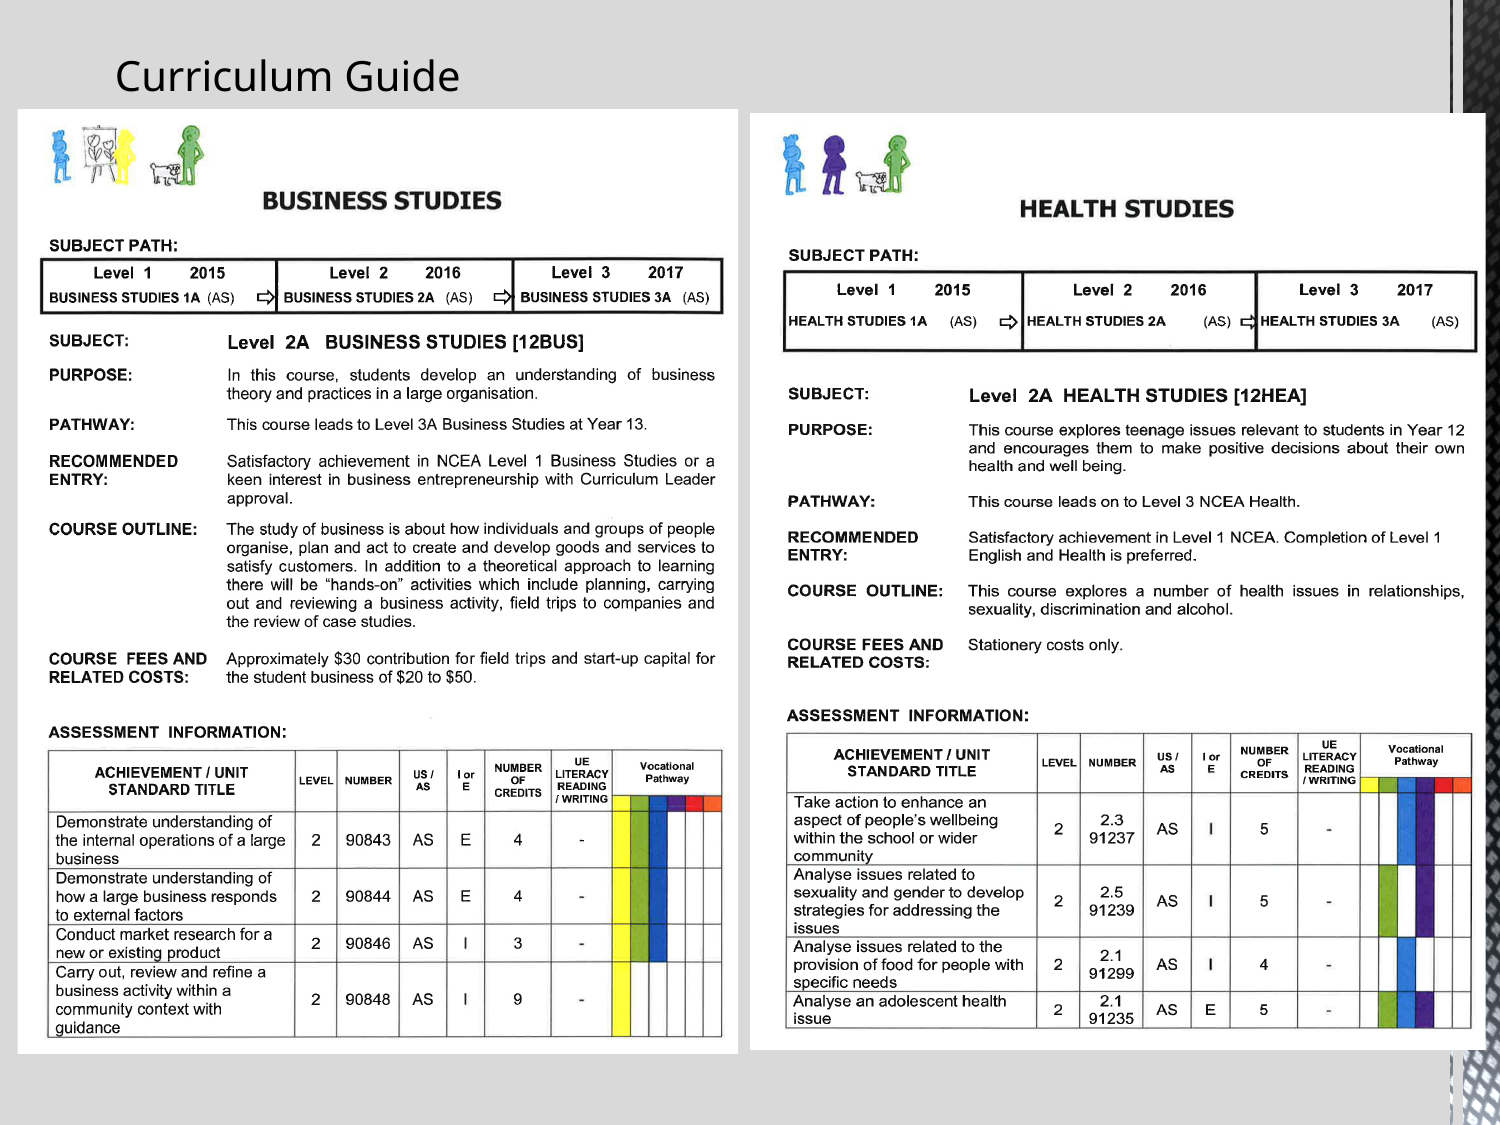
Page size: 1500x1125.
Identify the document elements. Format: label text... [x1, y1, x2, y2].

picture [17, 109, 739, 1055]
picture [749, 0, 1500, 1125]
text_box Curriculum Guide [100, 42, 951, 108]
